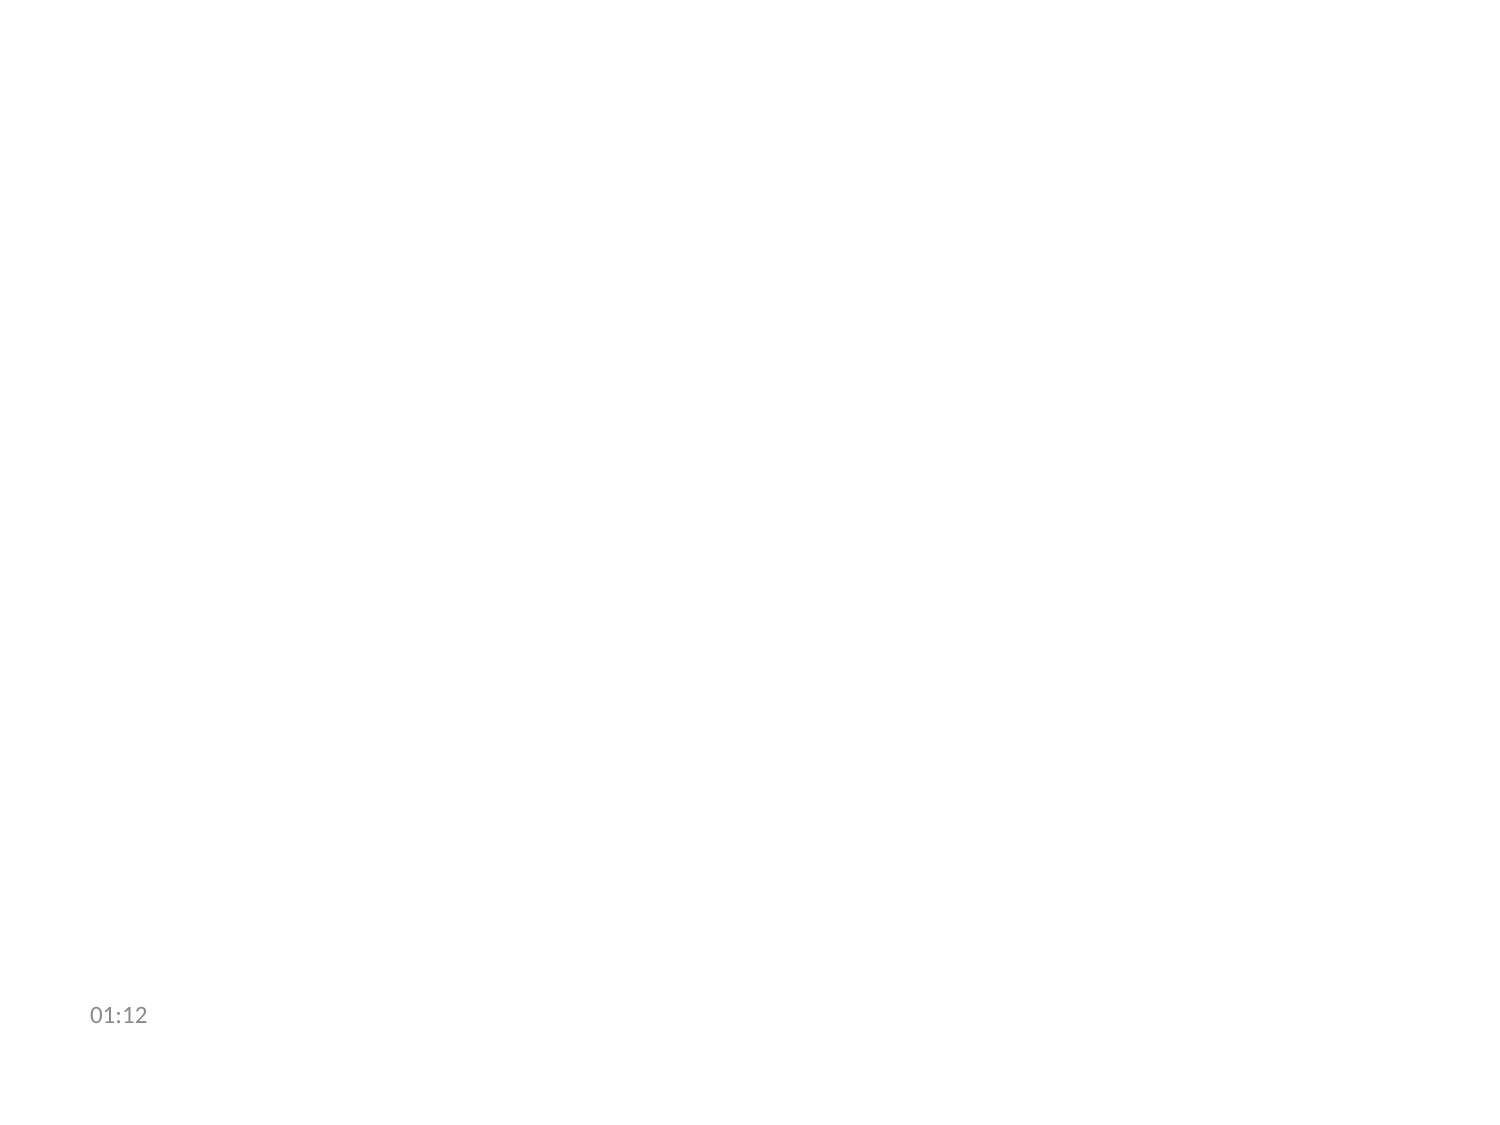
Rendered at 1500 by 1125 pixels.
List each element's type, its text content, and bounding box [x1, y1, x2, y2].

text_box 15:35 [75, 983, 425, 1044]
